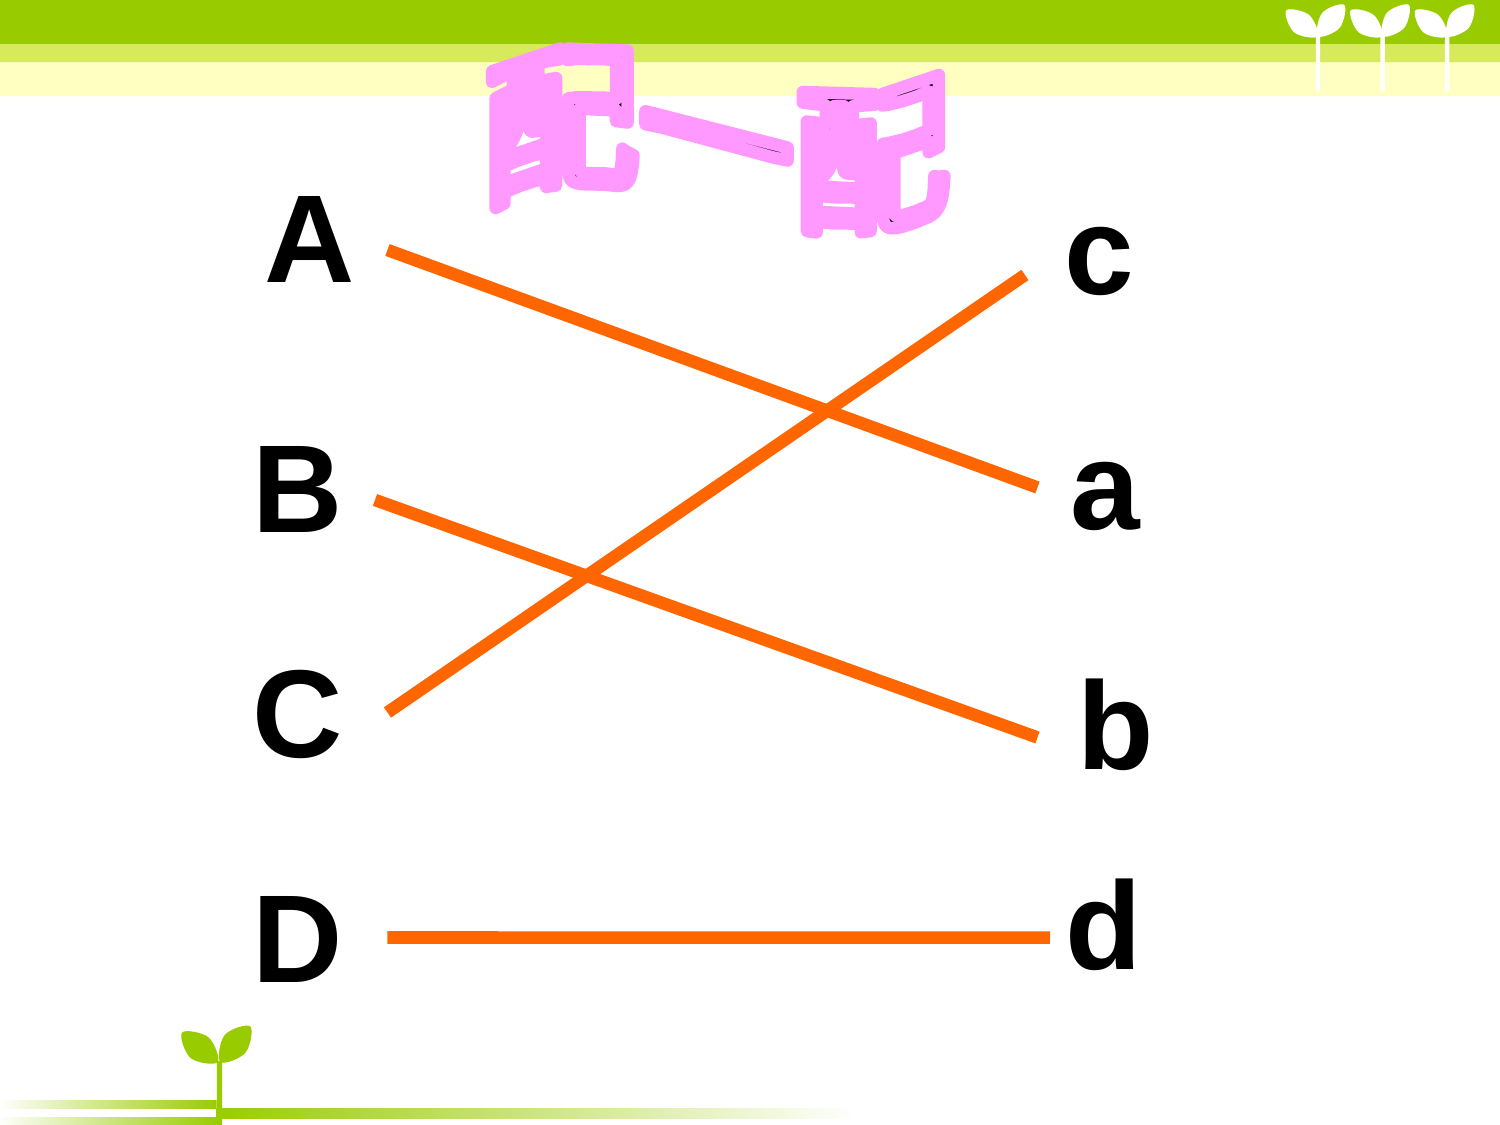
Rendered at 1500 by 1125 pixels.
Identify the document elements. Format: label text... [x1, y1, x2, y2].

text_box a [1055, 397, 1155, 563]
text_box D [237, 849, 388, 1015]
text_box b [1062, 637, 1169, 803]
text_box A [250, 149, 371, 315]
text_box d [1050, 837, 1157, 1003]
text_box c [1049, 162, 1188, 328]
text_box B [237, 399, 358, 565]
text_box C [237, 624, 358, 790]
